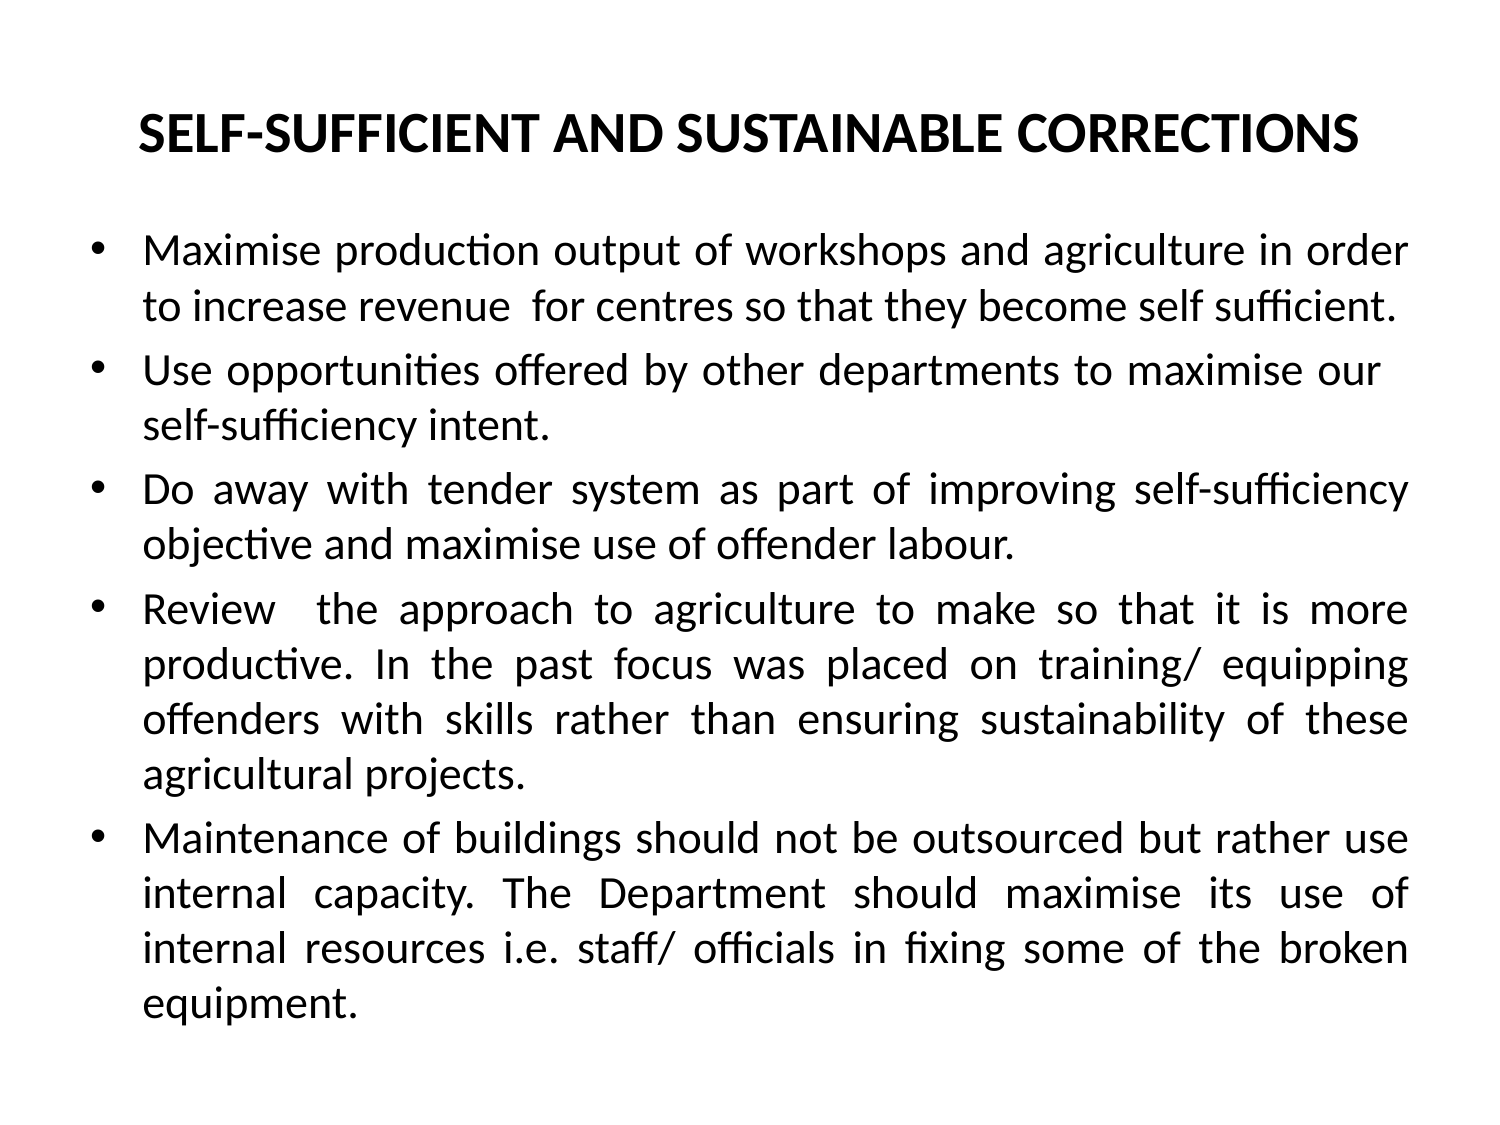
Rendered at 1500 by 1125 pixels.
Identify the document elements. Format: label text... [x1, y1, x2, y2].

title SELF-SUFFICIENT AND SUSTAINABLE CORRECTIONS [75, 45, 1425, 212]
list Maximise production output of workshops and agriculture in order to increase revenue for centres so that they become self sufficient. Use opportunities offered by other departments to maximise our self-sufficiency intent. Do away with tender system as part of improving self-sufficiency objective and maximise use of offender labour. Review the approach to agriculture to make so that it is more productive. In the past focus was placed on training/ equipping offenders with skills rather than ensuring sustainability of these agricultural projects. Maintenance of buildings should not be outsourced but rather use internal capacity. The Department should maximise its use of internal resources i.e. staff/ officials in fixing some of the broken equipment. [75, 212, 1425, 1088]
